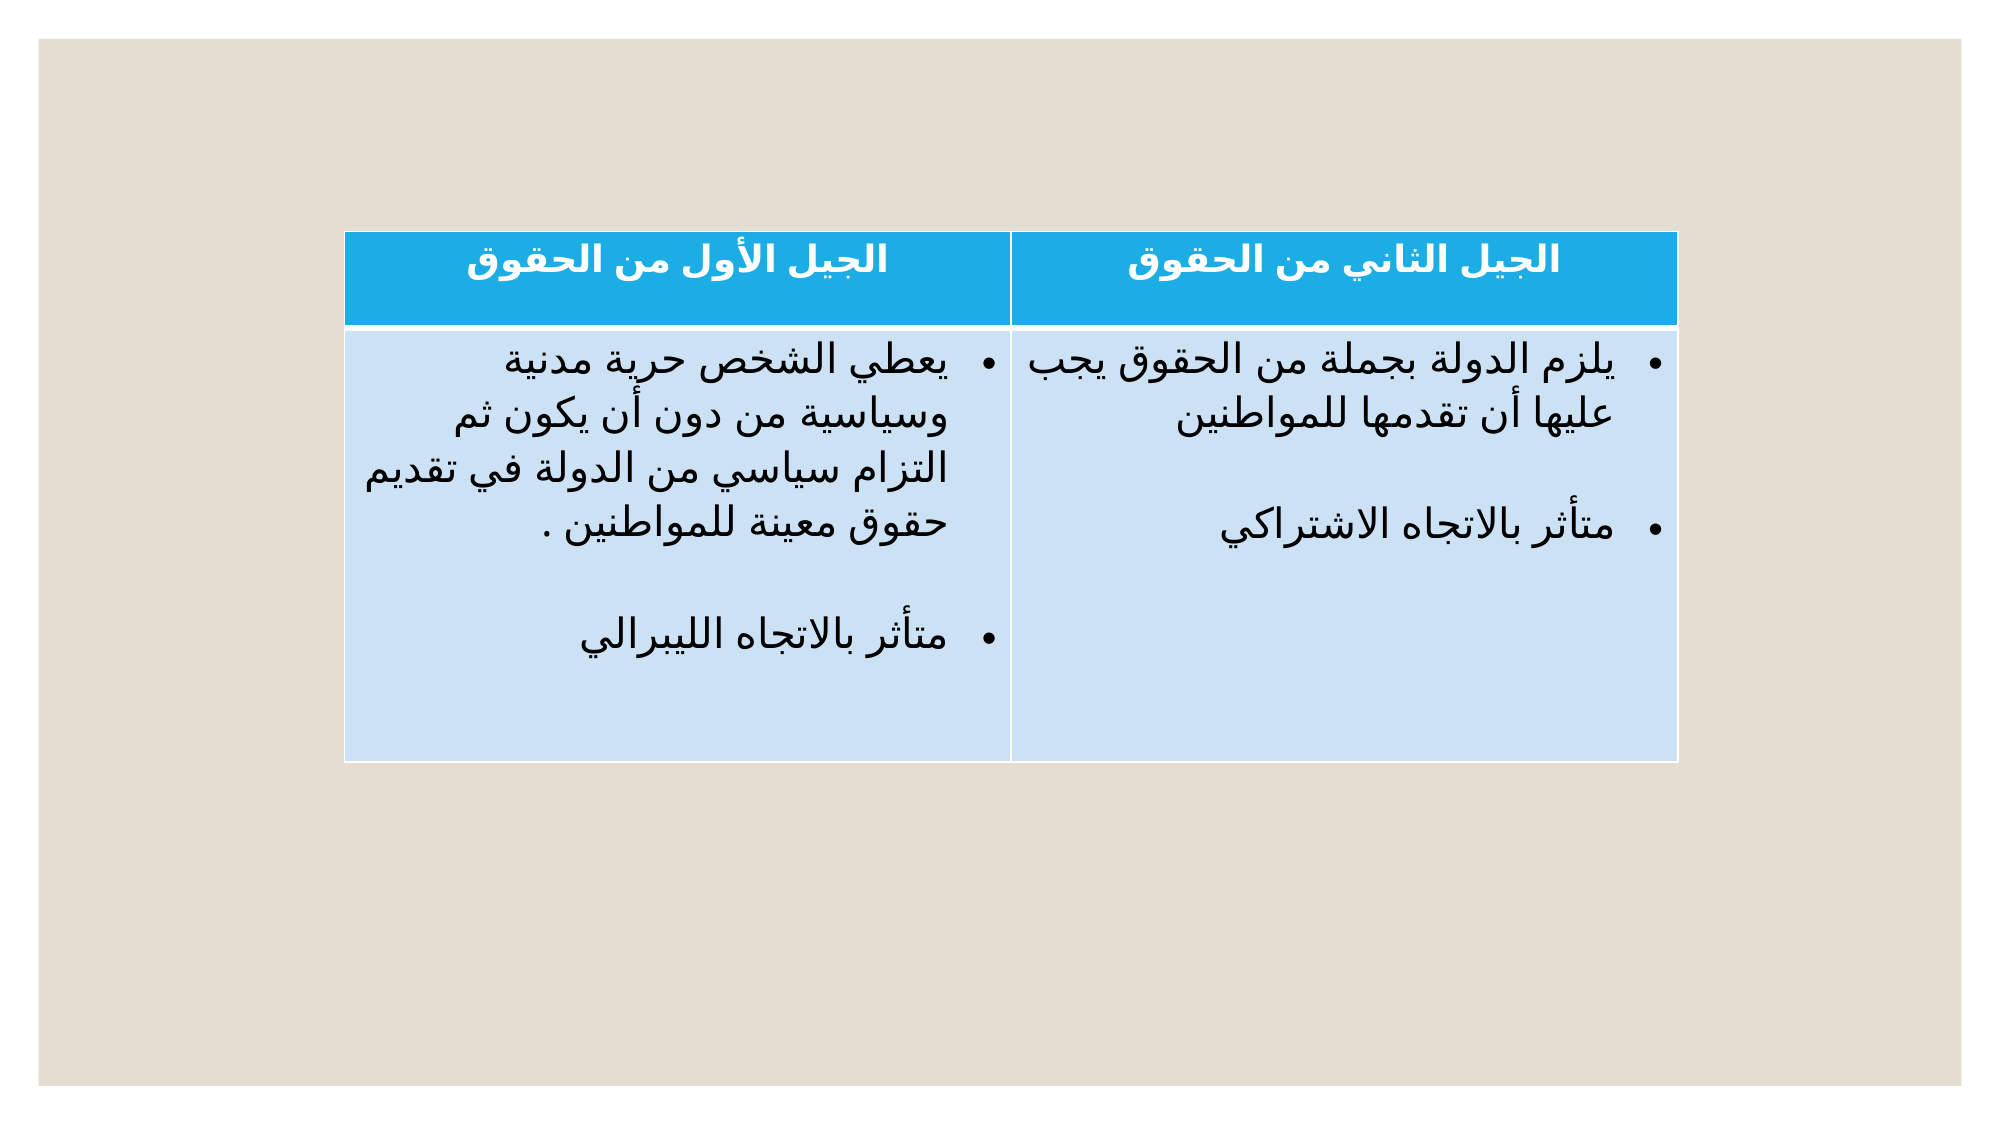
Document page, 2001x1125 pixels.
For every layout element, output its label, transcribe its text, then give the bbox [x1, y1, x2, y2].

table_header الجيل الأول من الحقوق [345, 232, 1010, 325]
table_cell يعطي الشخص حرية مدنية وسياسية من دون أن يكون ثم التزام سياسي من الدولة في تقديم حقوق معينة للمواطنين . متأثر بالاتجاه الليبرالي [345, 331, 1010, 761]
table_header الجيل الثاني من الحقوق [1012, 232, 1677, 325]
table_cell يلزم الدولة بجملة من الحقوق يجب عليها أن تقدمها للمواطنين متأثر بالاتجاه الاشتراكي [1012, 331, 1677, 761]
